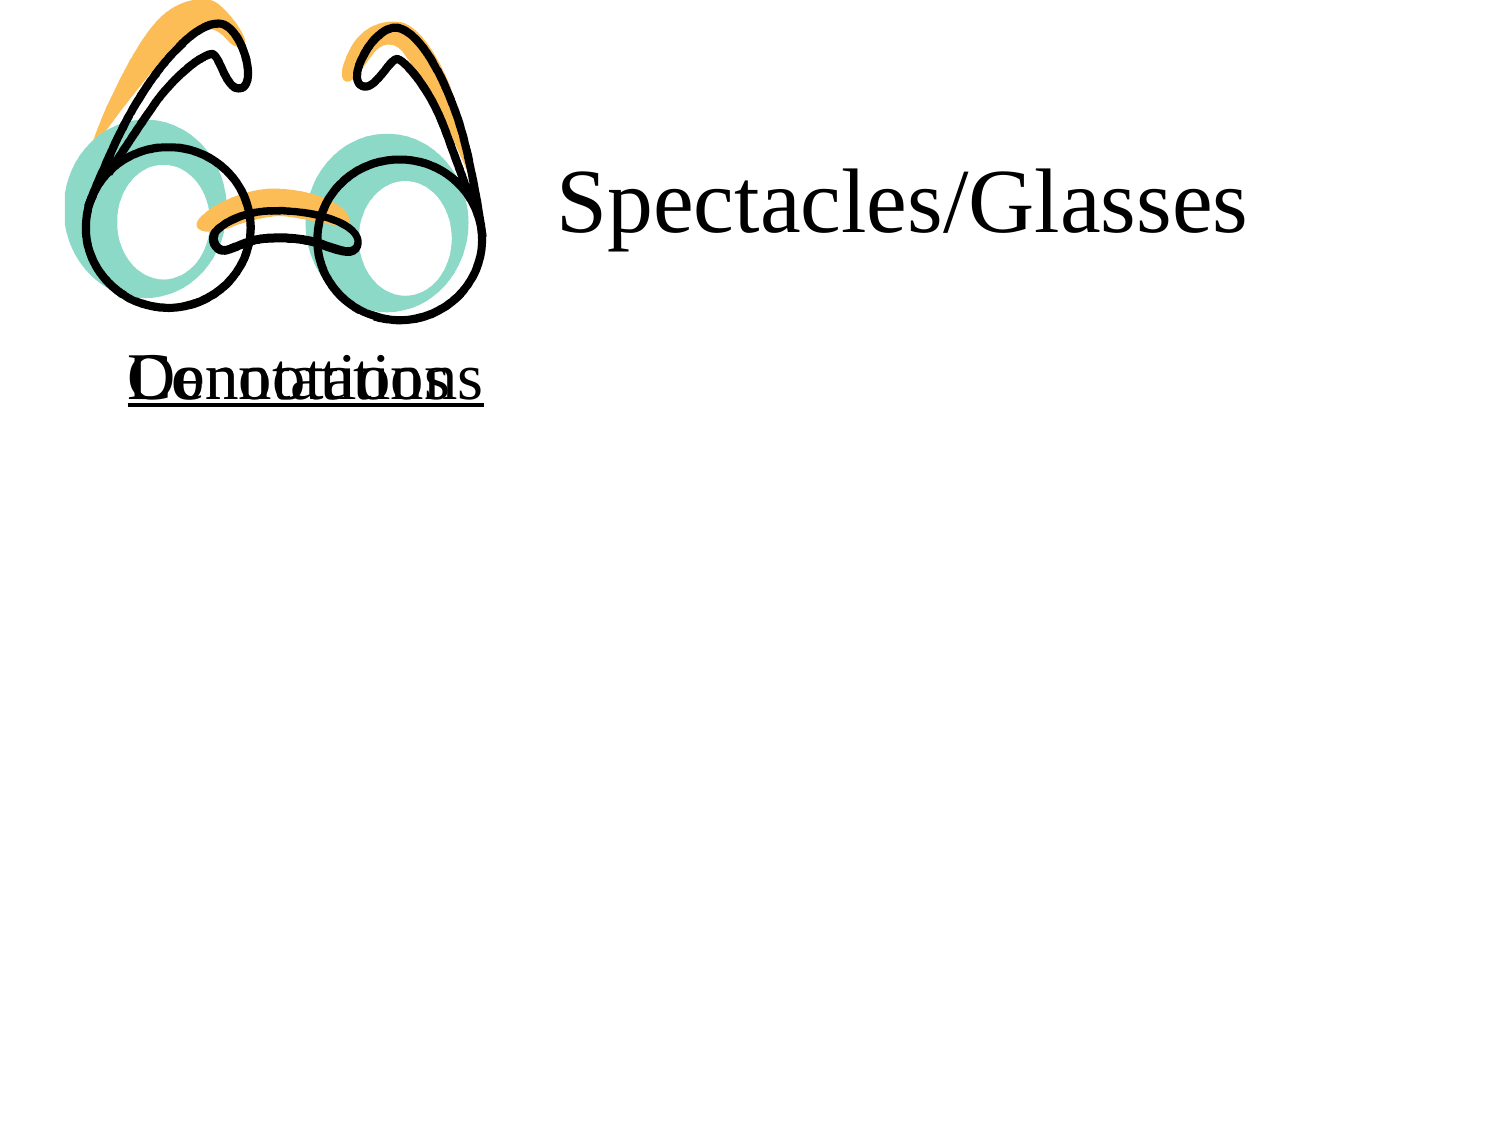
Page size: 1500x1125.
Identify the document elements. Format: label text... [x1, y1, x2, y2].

list Connotations [112, 324, 1388, 1000]
picture [64, 0, 490, 328]
title Spectacles/Glasses [494, 101, 1500, 290]
